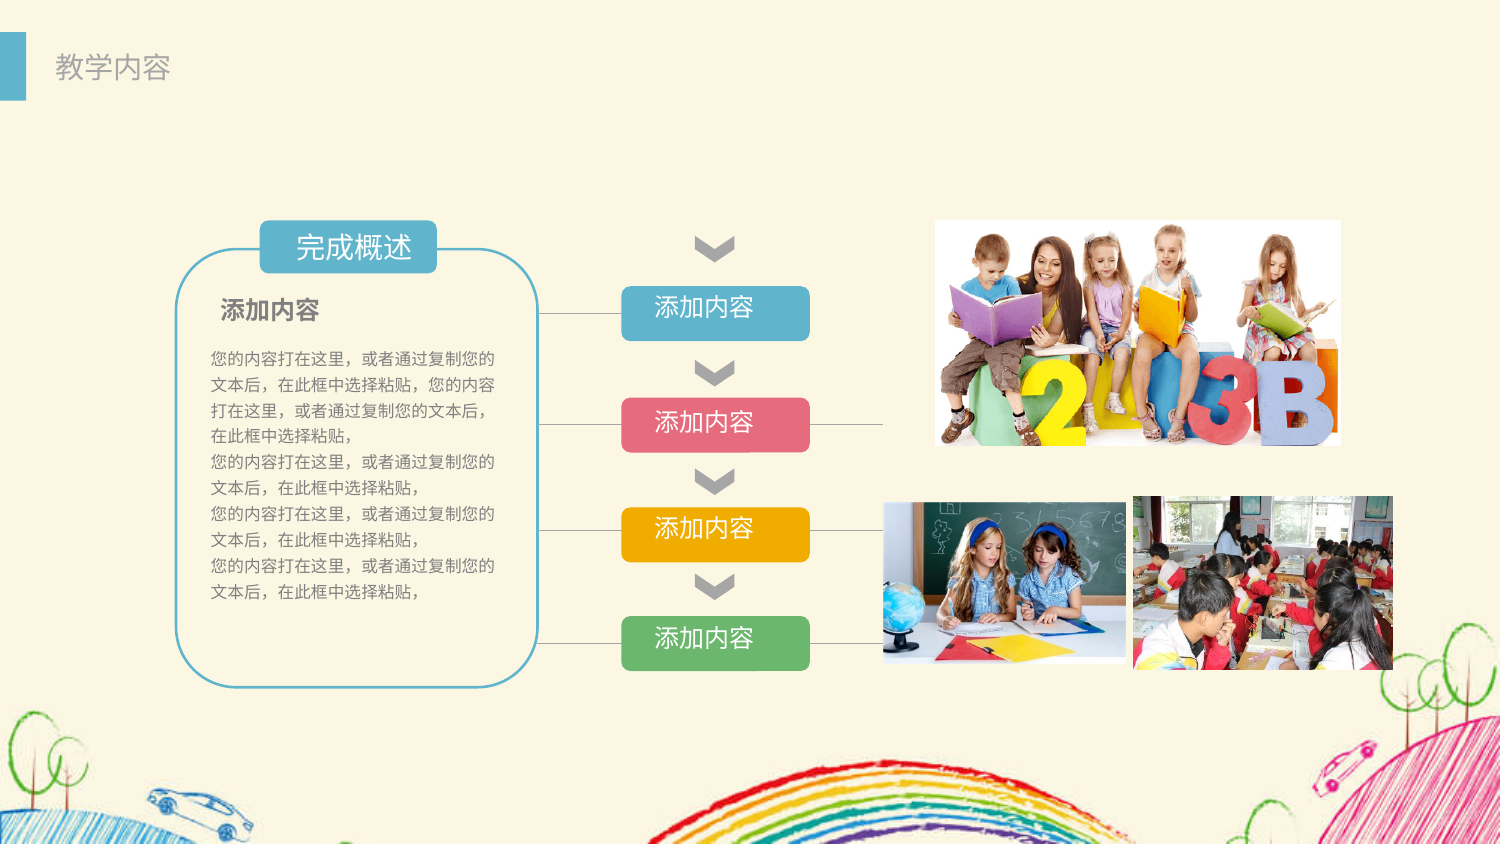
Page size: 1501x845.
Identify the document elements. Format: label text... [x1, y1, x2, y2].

text_box [693, 233, 736, 264]
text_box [621, 397, 810, 453]
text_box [537, 313, 883, 644]
text_box 教学内容 [43, 43, 184, 91]
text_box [621, 507, 810, 563]
text_box [175, 248, 539, 689]
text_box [621, 285, 810, 342]
picture [0, 0, 1500, 844]
text_box [0, 31, 27, 102]
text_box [259, 220, 467, 274]
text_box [621, 615, 810, 672]
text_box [883, 220, 1393, 670]
